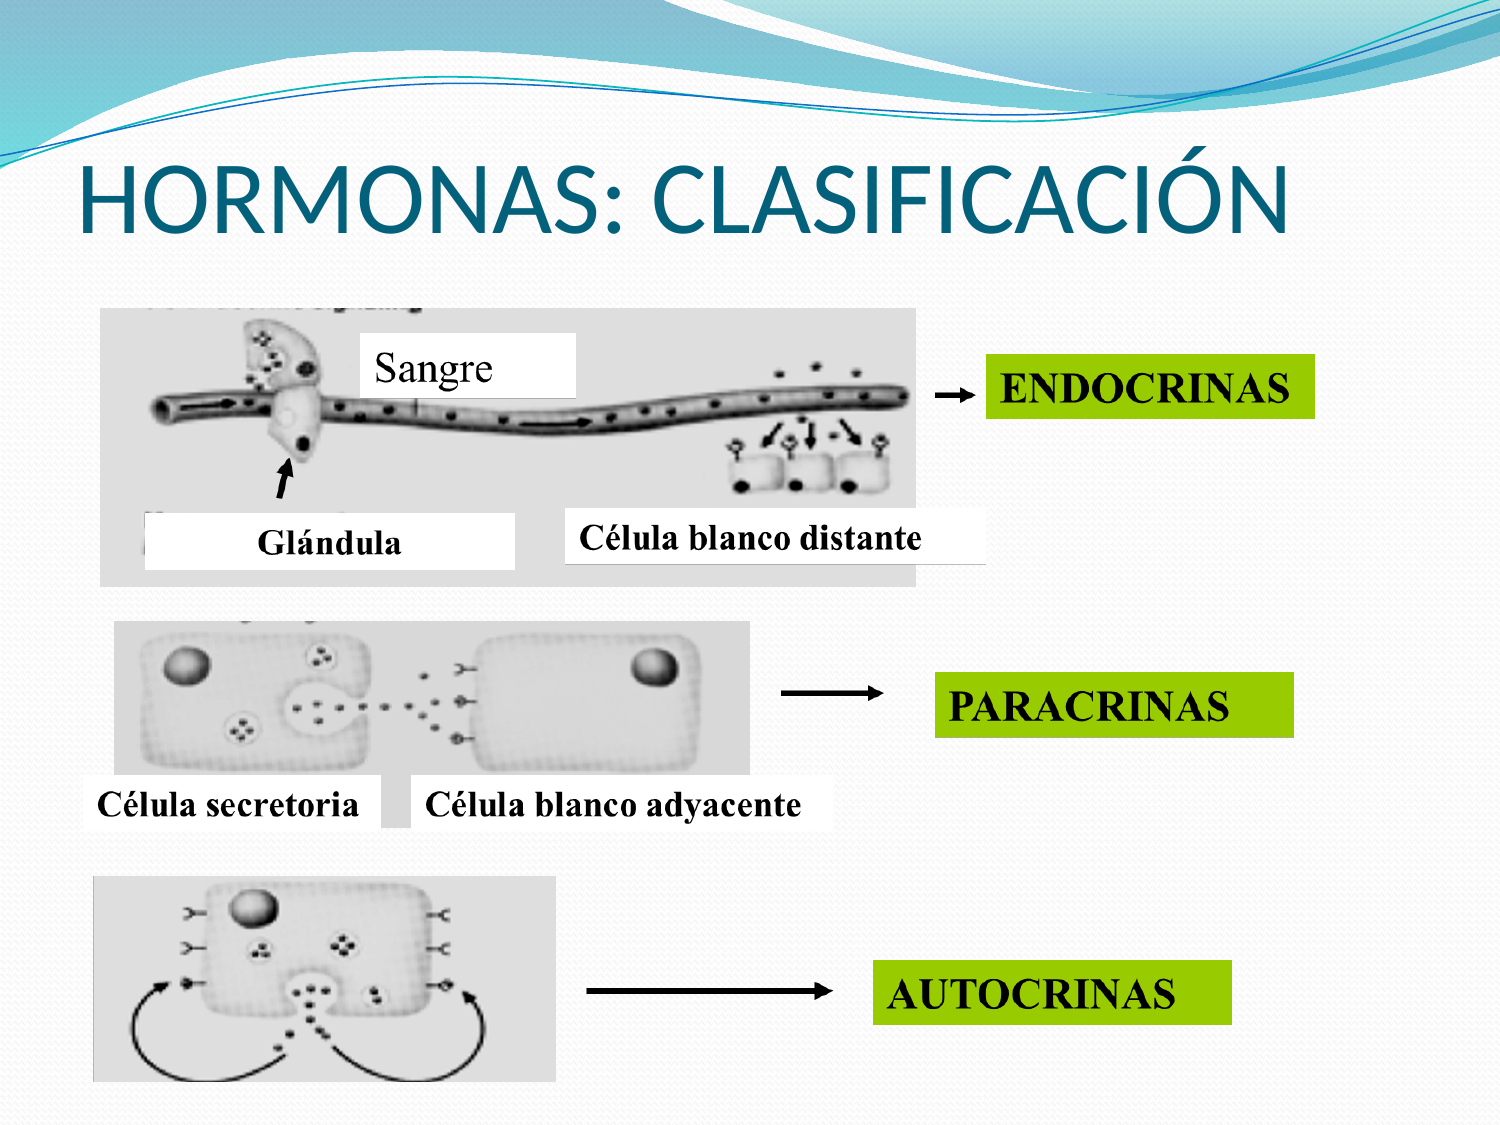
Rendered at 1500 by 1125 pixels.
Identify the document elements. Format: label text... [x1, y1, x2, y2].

title HORMONAS: CLASIFICACIÓN [76, 66, 1427, 254]
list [73, 326, 1317, 1082]
picture [100, 308, 916, 326]
